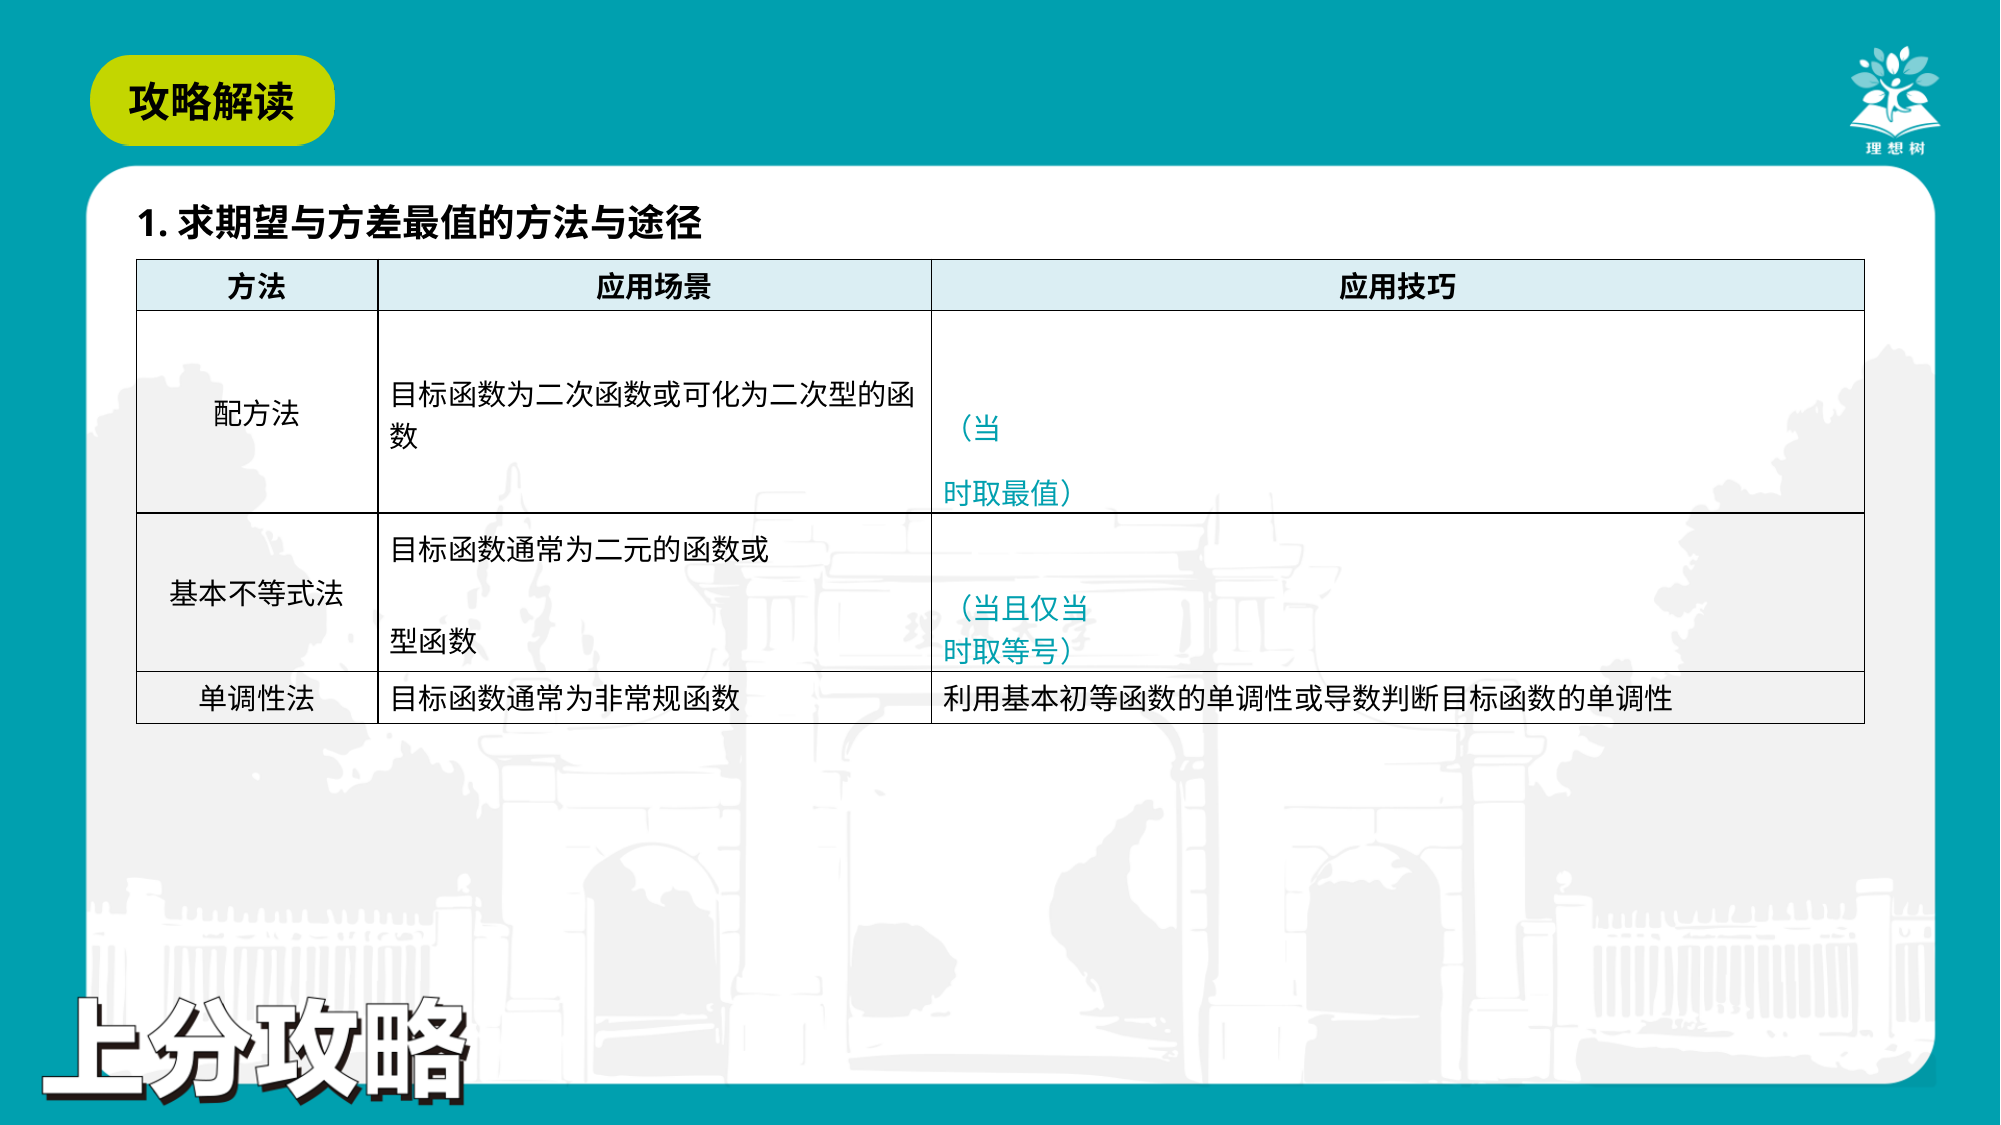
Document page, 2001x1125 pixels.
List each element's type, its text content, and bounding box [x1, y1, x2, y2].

picture [0, 0, 2000, 1125]
text_box 1.求期望与方差最值的方法与途径 [136, 177, 1865, 237]
